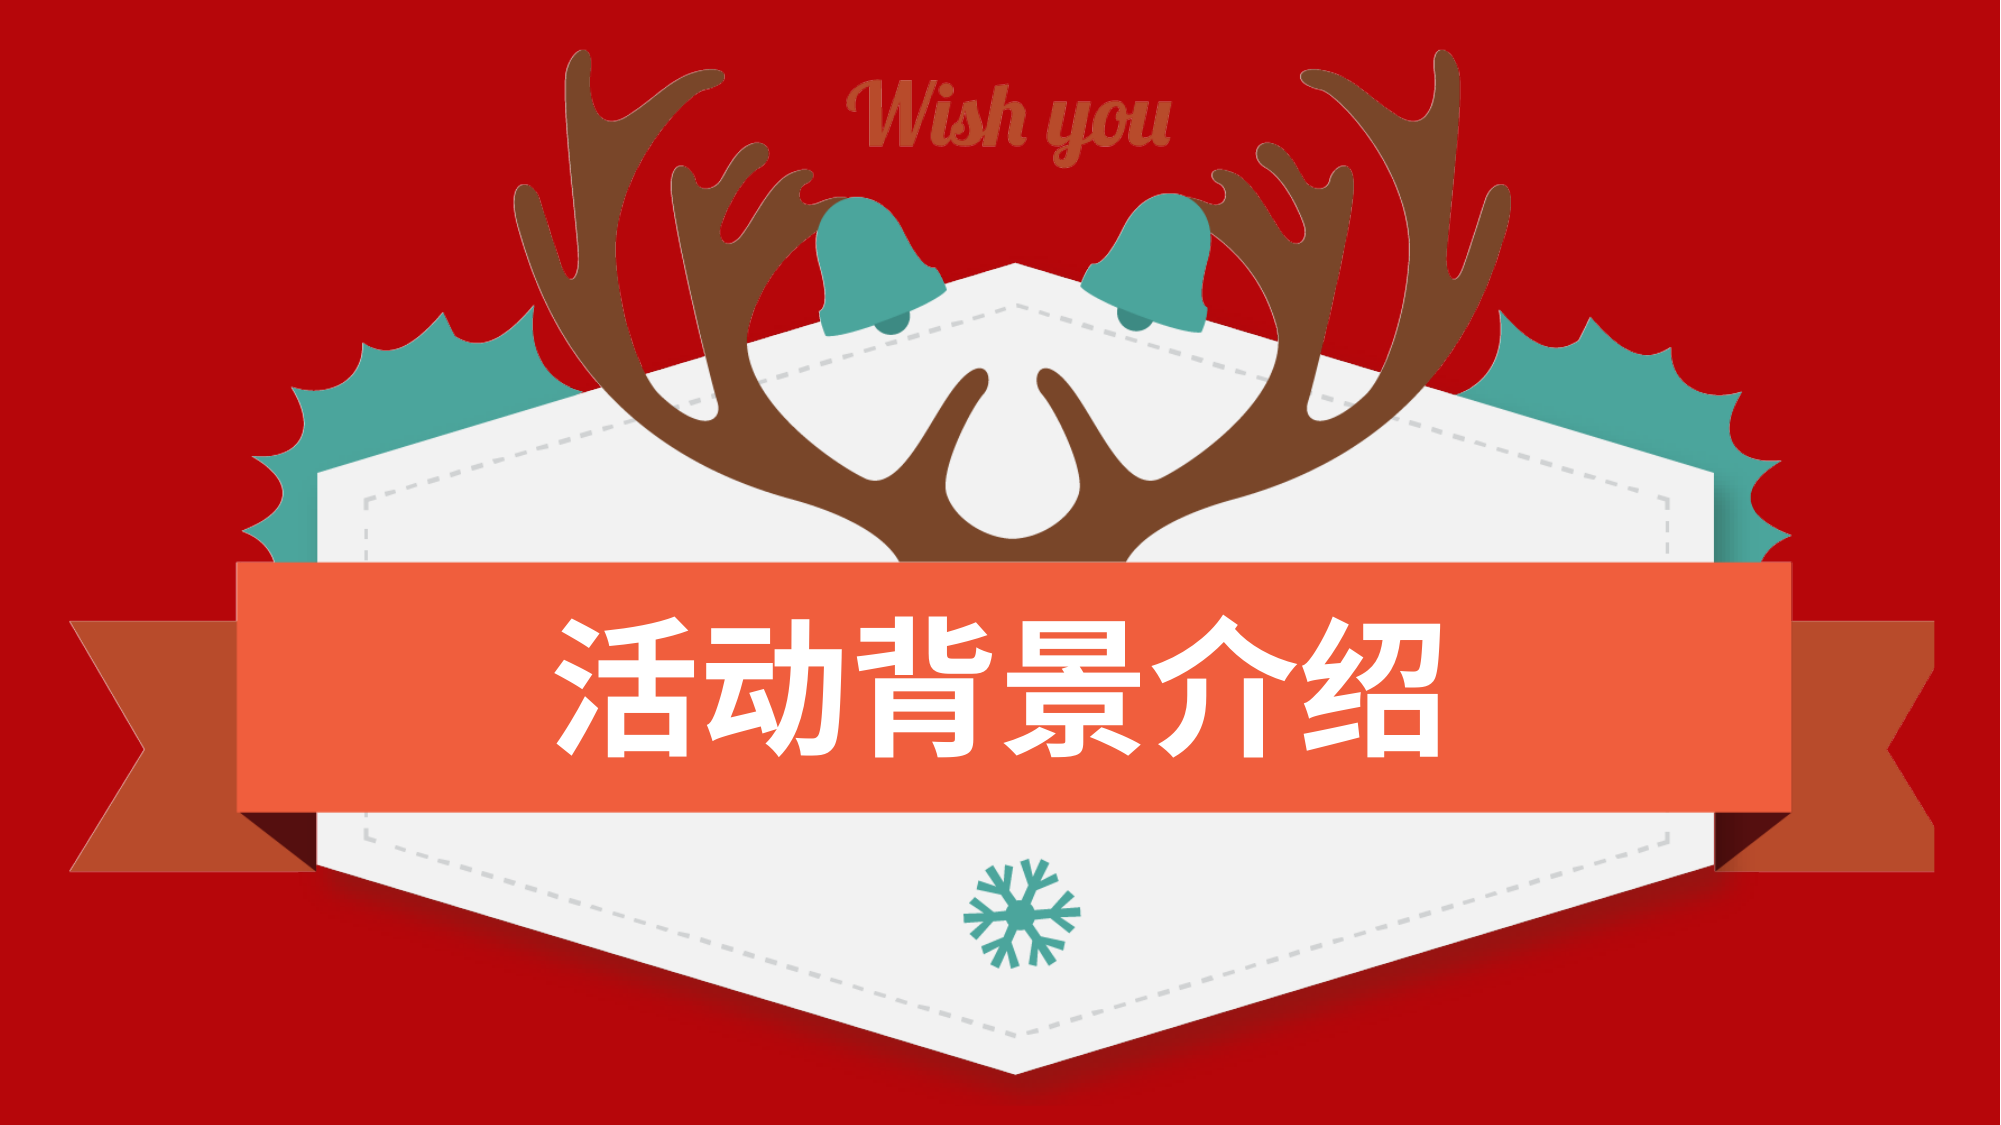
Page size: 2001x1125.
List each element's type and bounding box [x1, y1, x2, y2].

text_box [65, 19, 1935, 1106]
